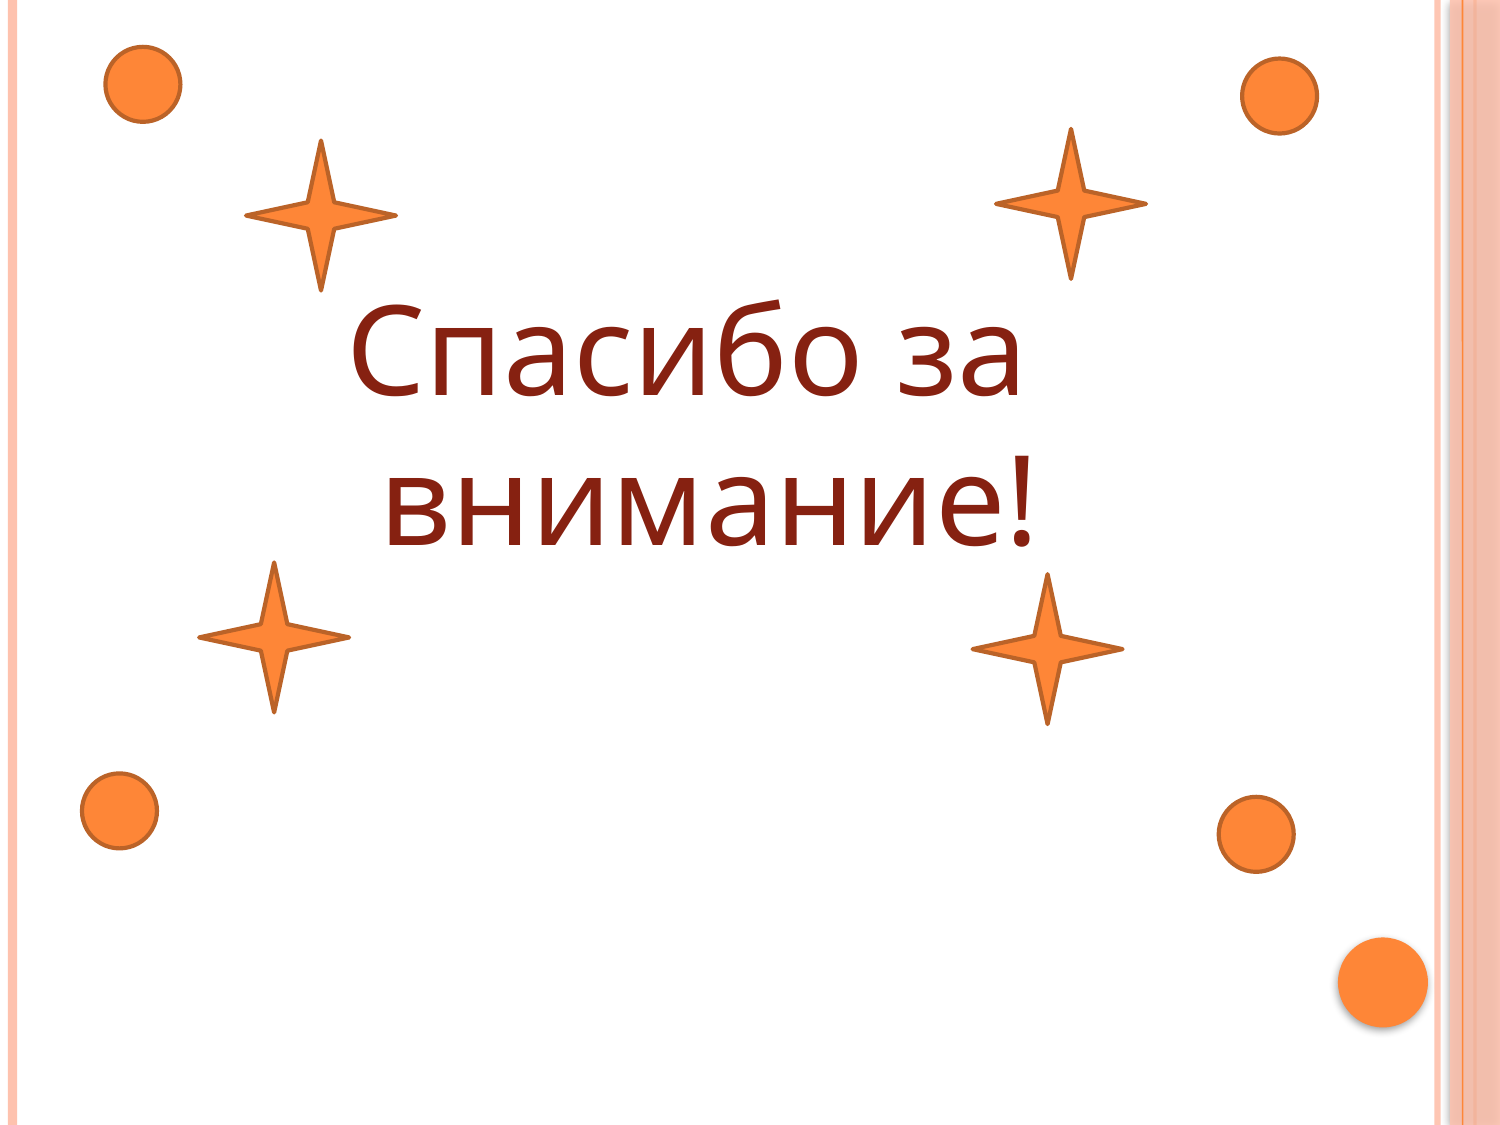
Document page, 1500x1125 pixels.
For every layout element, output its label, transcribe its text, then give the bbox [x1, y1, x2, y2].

text_box [79, 771, 160, 851]
text_box [970, 572, 1125, 727]
text_box [1240, 56, 1320, 136]
text_box [243, 138, 399, 293]
list Спасибо за внимание! [75, 262, 1300, 1062]
text_box [993, 126, 1149, 281]
text_box [103, 44, 183, 124]
text_box [1216, 794, 1296, 874]
text_box [197, 560, 352, 715]
